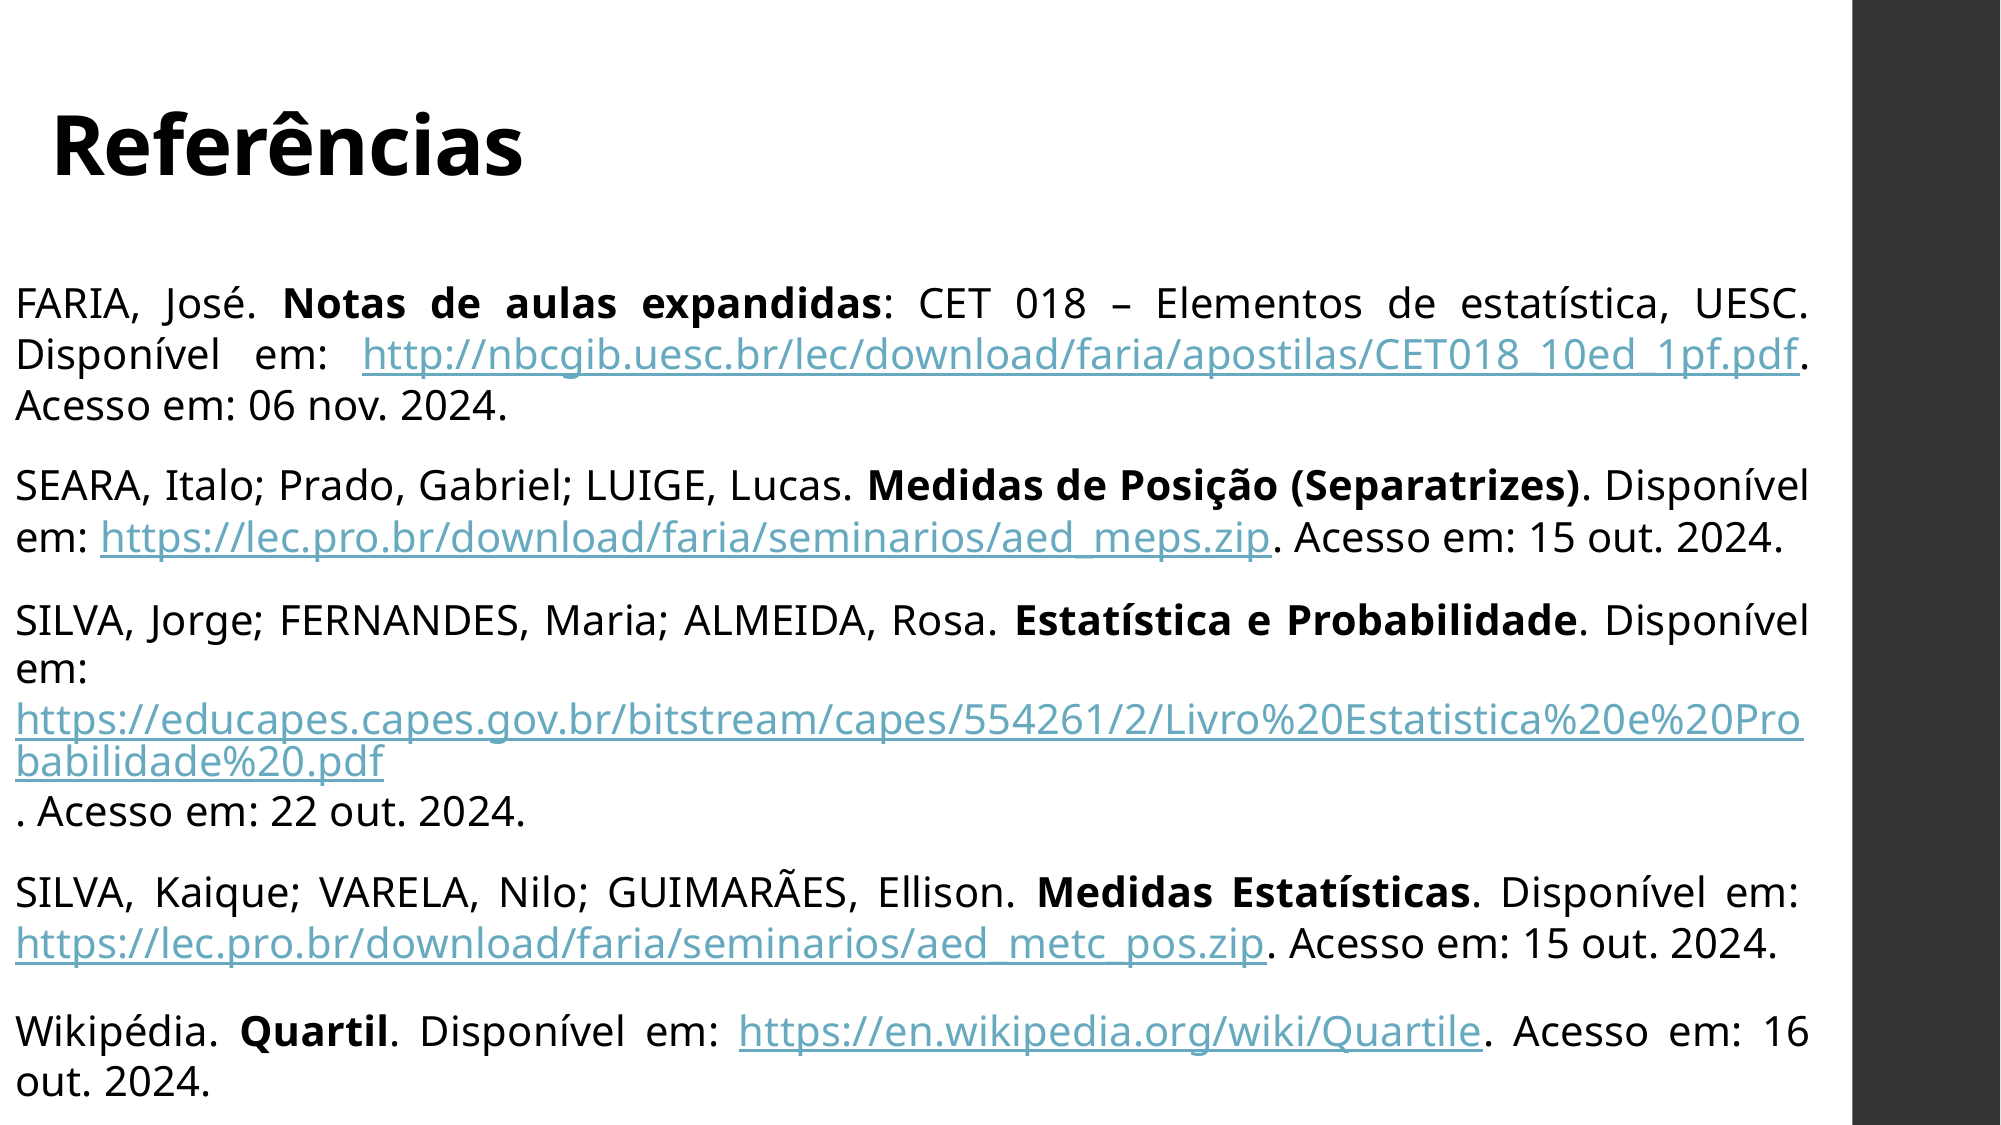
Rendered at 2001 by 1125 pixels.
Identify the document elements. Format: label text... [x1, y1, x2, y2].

list FARIA, José. Notas de aulas expandidas: CET 018 – Elementos de estatística, UESC. Disponível em: http://nbcgib.uesc.br/lec/download/faria/apostilas/CET018_10ed_1pf.pdf. Acesso em: 06 nov. 2024. SEARA, Italo; Prado, Gabriel; LUIGE, Lucas. Medidas de Posição (Separatrizes). Disponível em: https://lec.pro.br/download/faria/seminarios/aed_meps.zip. Acesso em: 15 out. 2024. SILVA, Jorge; FERNANDES, Maria; ALMEIDA, Rosa. Estatística e Probabilidade. Disponível em: https://educapes.capes.gov.br/bitstream/capes/554261/2/Livro%20Estatistica%20e%20Probabilidade%20.pdf. Acesso em: 22 out. 2024. SILVA, Kaique; VARELA, Nilo; GUIMARÃES, Ellison. Medidas Estatísticas. Disponível em: https://lec.pro.br/download/faria/seminarios/aed_metc_pos.zip. Acesso em: 15 out. 2024. Wikipédia. Quartil. Disponível em: https://en.wikipedia.org/wiki/Quartile. Acesso em: 16 out. 2024. [0, 272, 1827, 1125]
title Referências [35, 50, 1735, 201]
